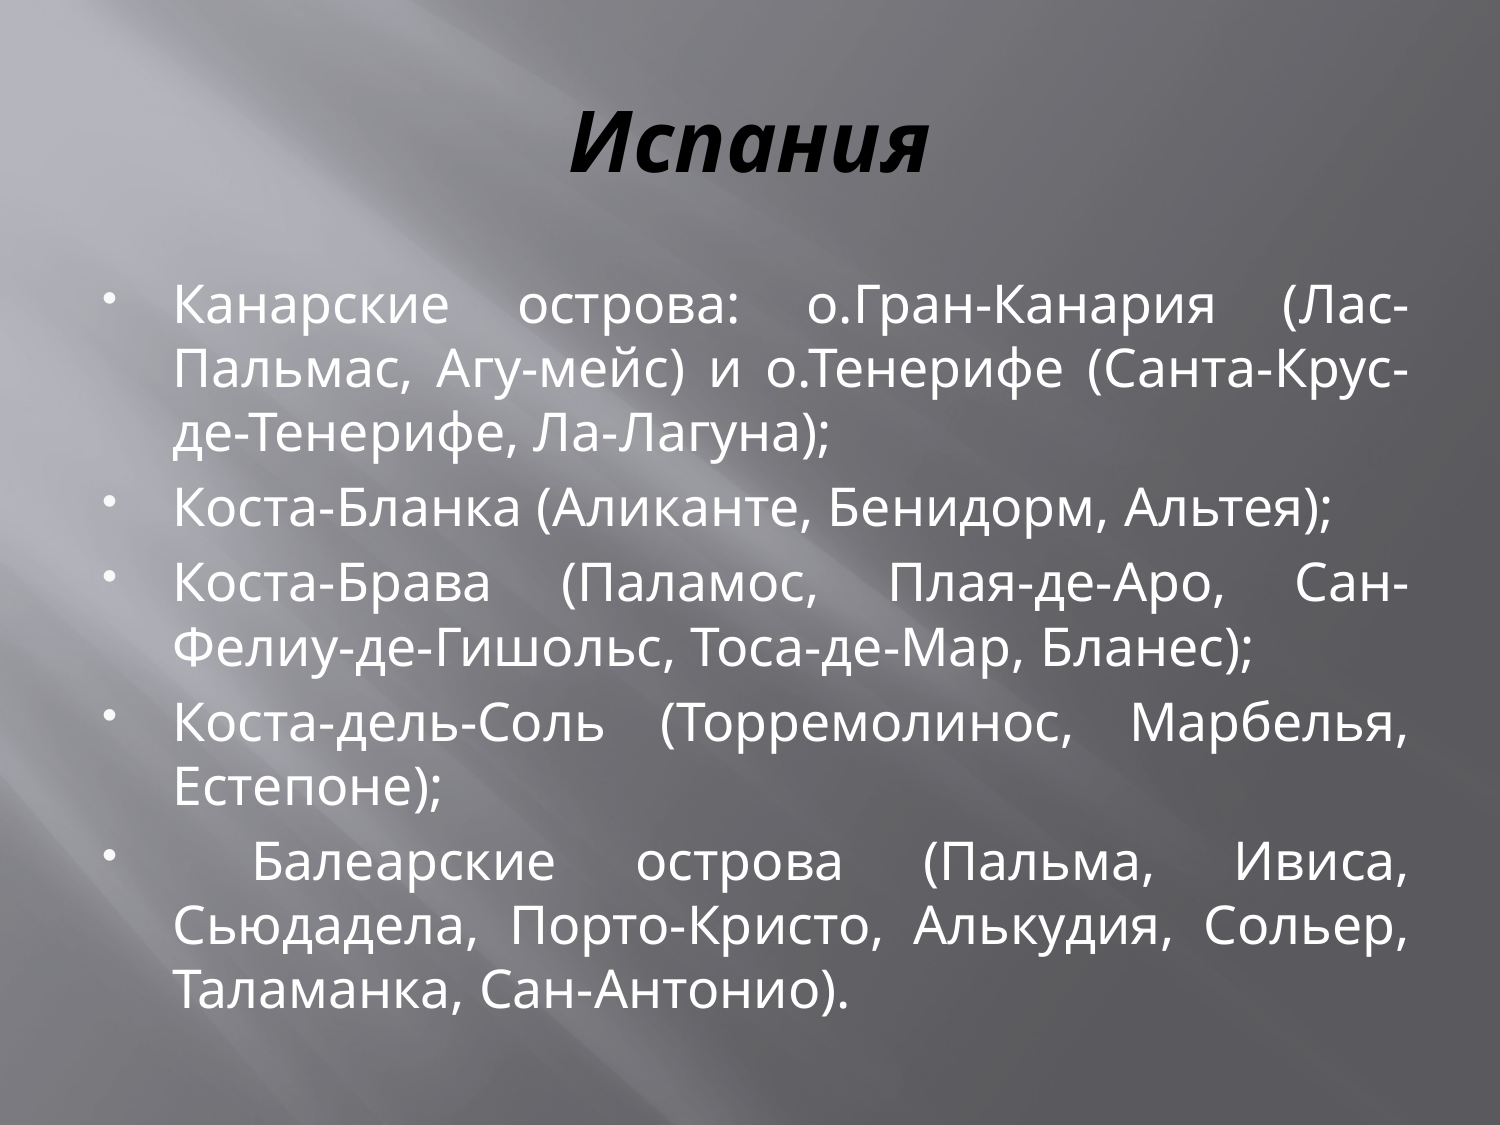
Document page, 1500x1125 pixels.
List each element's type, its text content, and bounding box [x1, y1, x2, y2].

title Испания [75, 45, 1425, 233]
list Канарские острова: о.Гран-Канария (Лас-Пальмас, Агу-мейс) и о.Тенерифе (Санта-Крус-де-Тенерифе, Ла-Лагуна); Коста-Бланка (Аликанте, Бенидорм, Альтея); Коста-Брава (Паламос, Плая-де-Аро, Сан-Фелиу-де-Гишольс, Тоса-де-Мар, Бланес); Коста-дель-Соль (Торремолинос, Марбелья, Естепоне); Балеарские острова (Пальма, Ивиса, Сьюдадела, Порто-Кристо, Алькудия, Сольер, Таламанка, Сан-Антонио). [75, 262, 1425, 1035]
